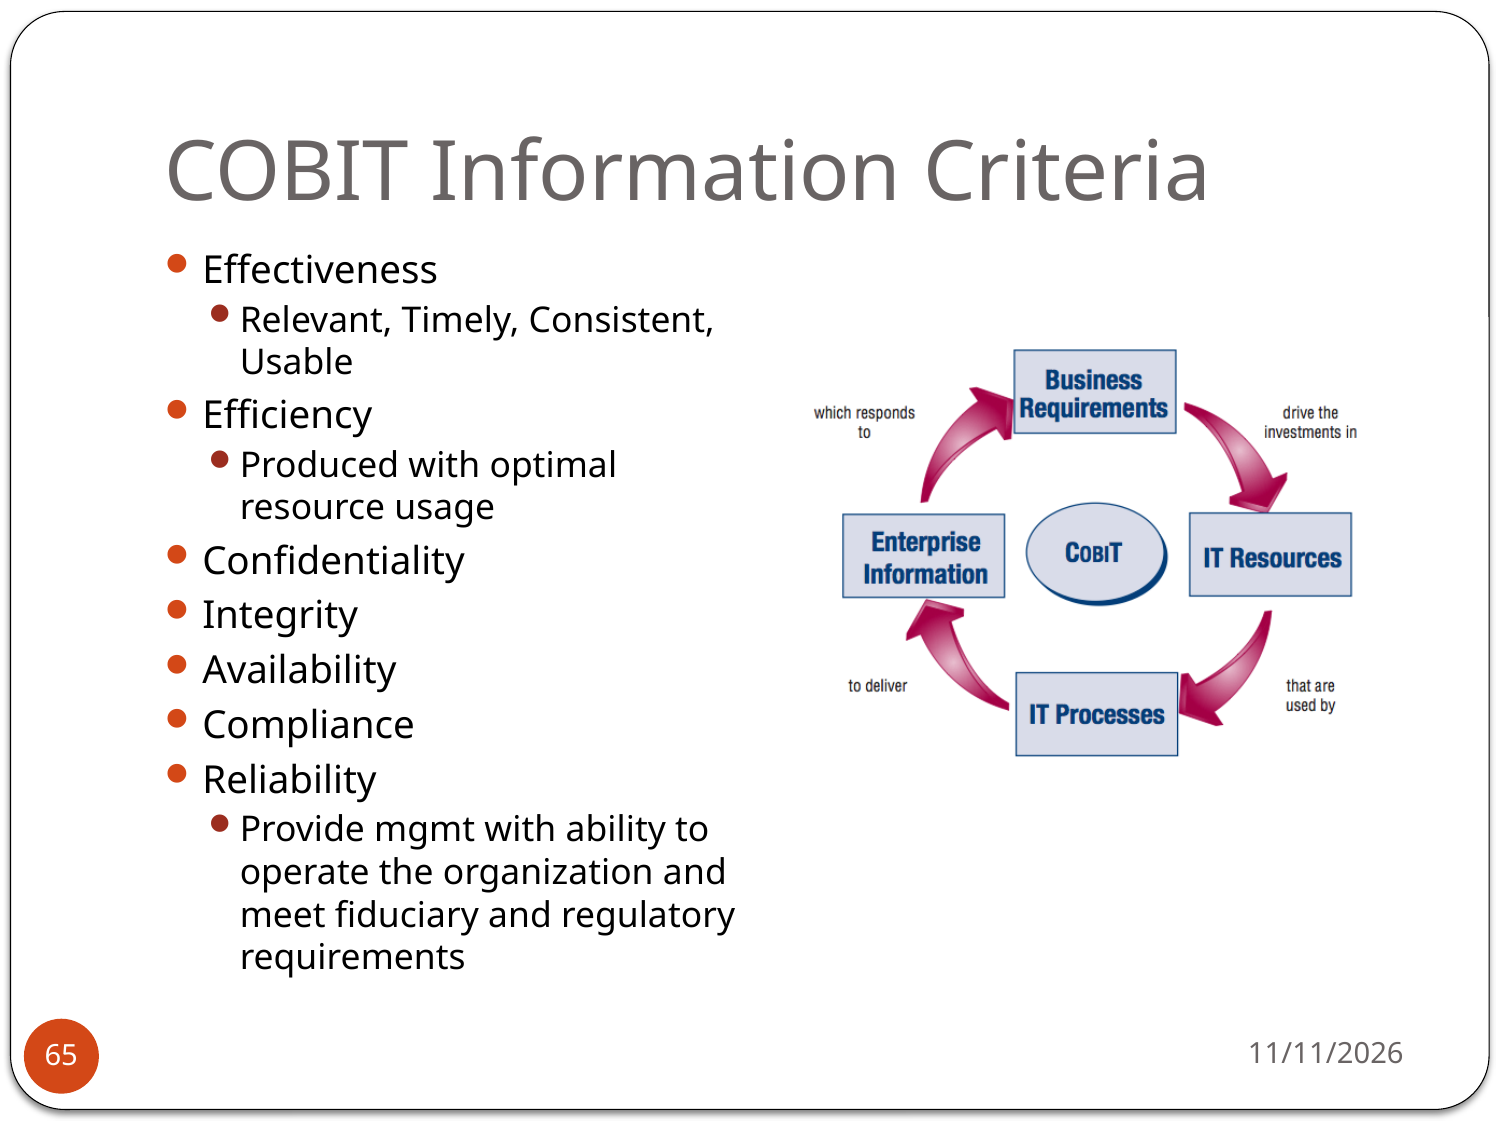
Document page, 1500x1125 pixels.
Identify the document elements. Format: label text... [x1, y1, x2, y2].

picture [809, 329, 1361, 765]
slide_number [1012, 1015, 1419, 1094]
title COBIT Information Criteria [150, 45, 1425, 233]
list Effectiveness Relevant, Timely, Consistent, Usable Efficiency Produced with optimal resource usage Confidentiality Integrity Availability Compliance Reliability Provide mgmt with ability to operate the organization and meet fiduciary and regulatory requirements [150, 237, 765, 988]
slide_number 65 [23, 1018, 99, 1094]
